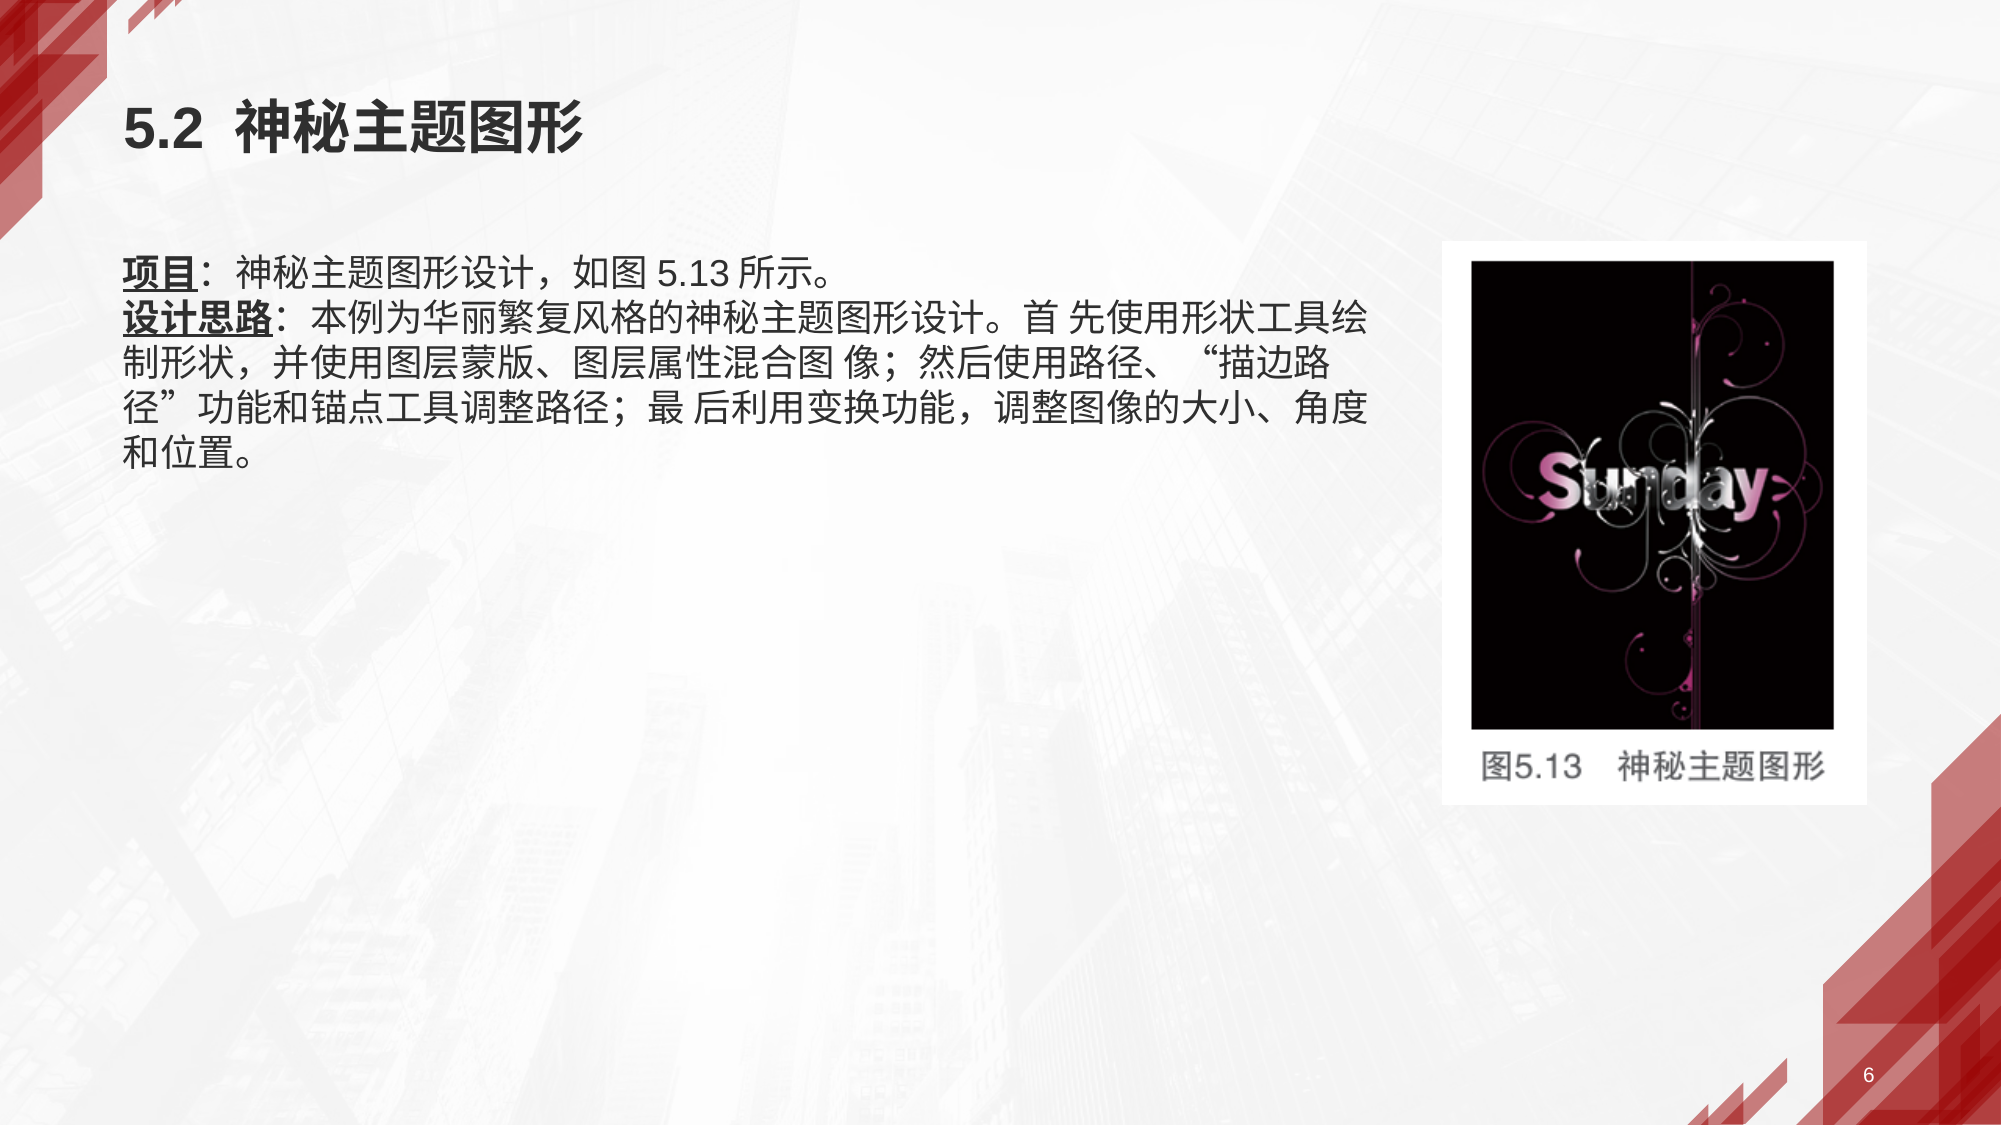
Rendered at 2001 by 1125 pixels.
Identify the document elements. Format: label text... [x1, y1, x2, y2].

text_box 项目：神秘主题图形设计，如图5.13所示。 设计思路：本例为华丽繁复风格的神秘主题图形设计。首 先使用形状工具绘制形状，并使用图层蒙版、图层属性混合图 像；然后使用路径、“描边路径”功能和锚点工具调整路径；最 后利用变换功能，调整图像的大小、角度和位置。 [108, 241, 1411, 482]
slide_number 6 [1452, 1056, 1890, 1092]
title 5.2 神秘主题图形 [108, 81, 1890, 169]
picture [1442, 241, 1867, 805]
